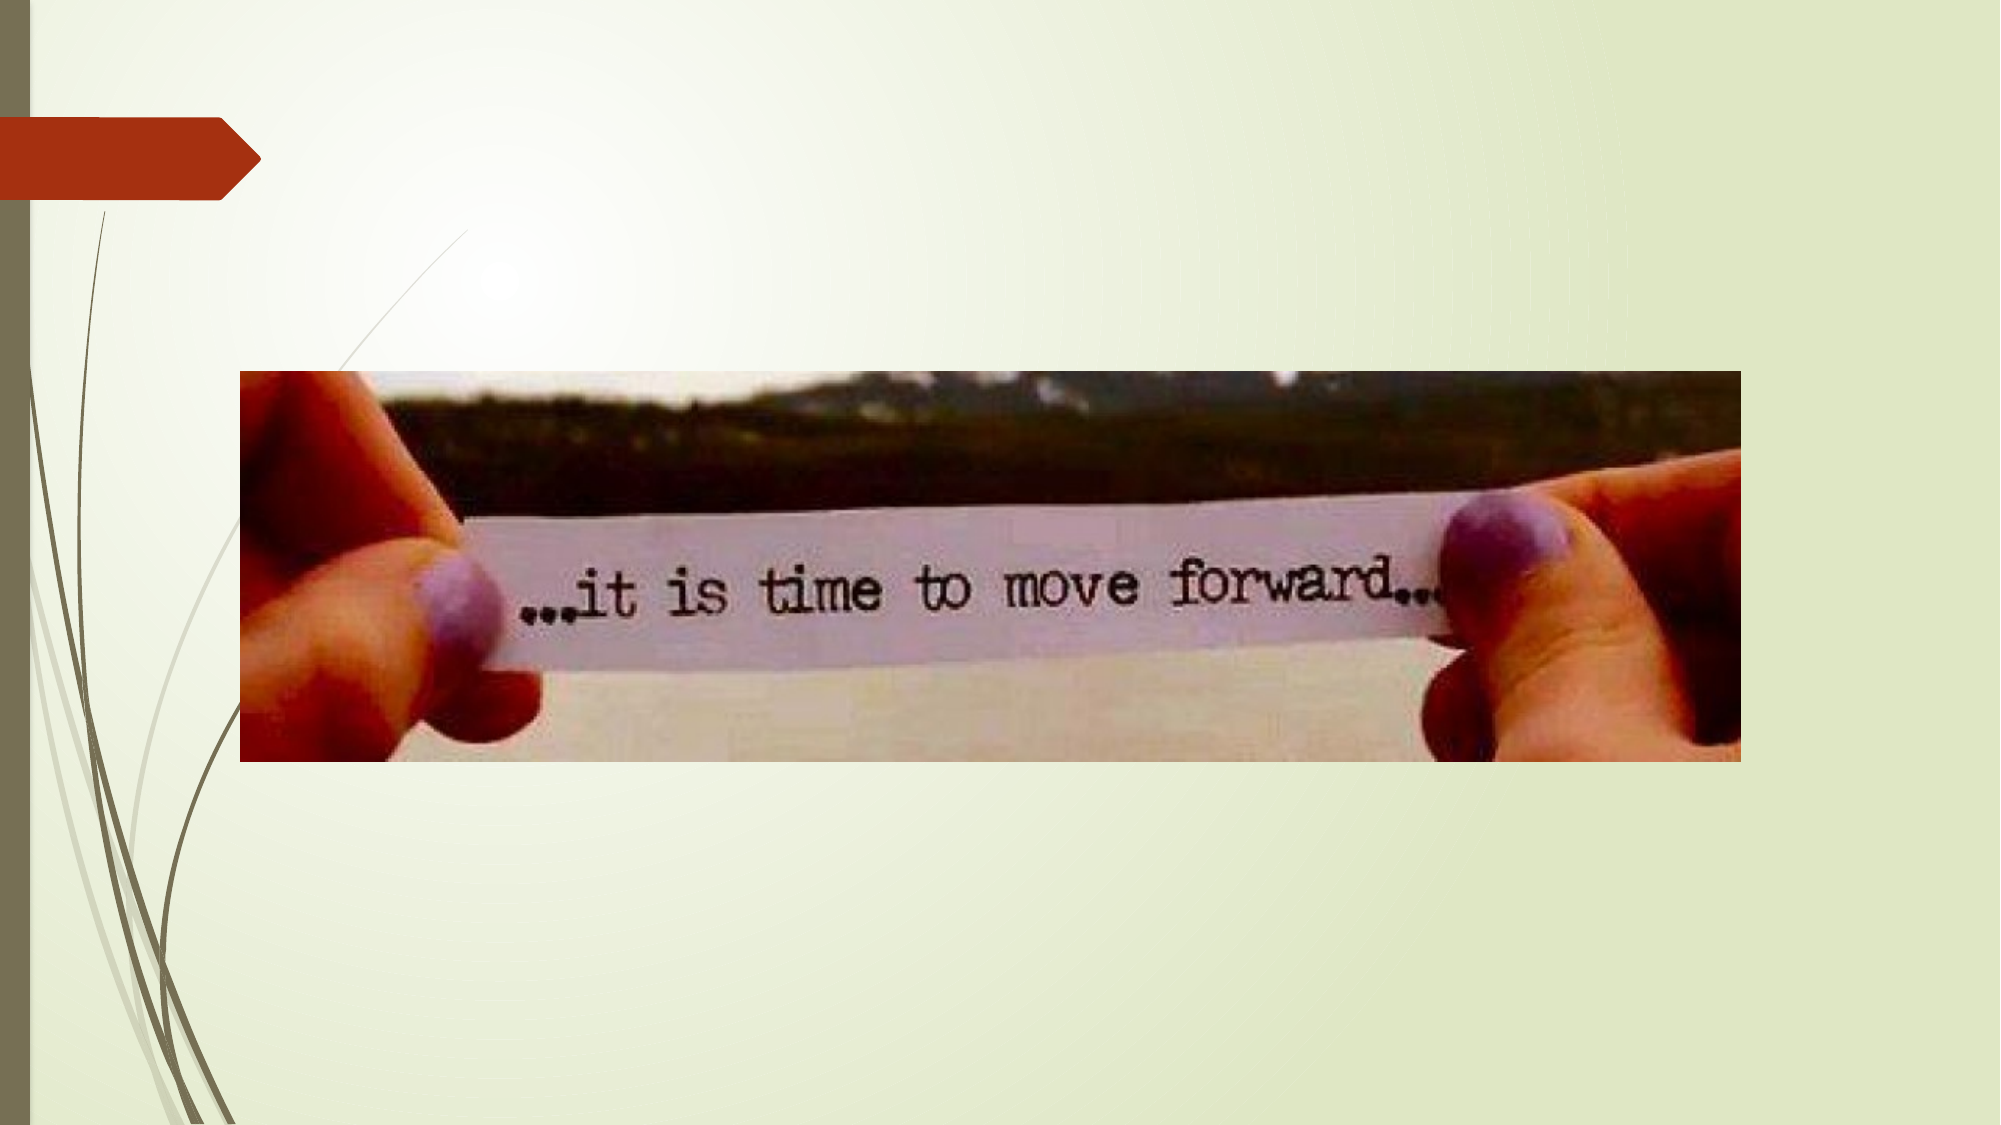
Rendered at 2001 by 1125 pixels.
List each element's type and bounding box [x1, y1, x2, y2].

picture [239, 370, 1741, 762]
